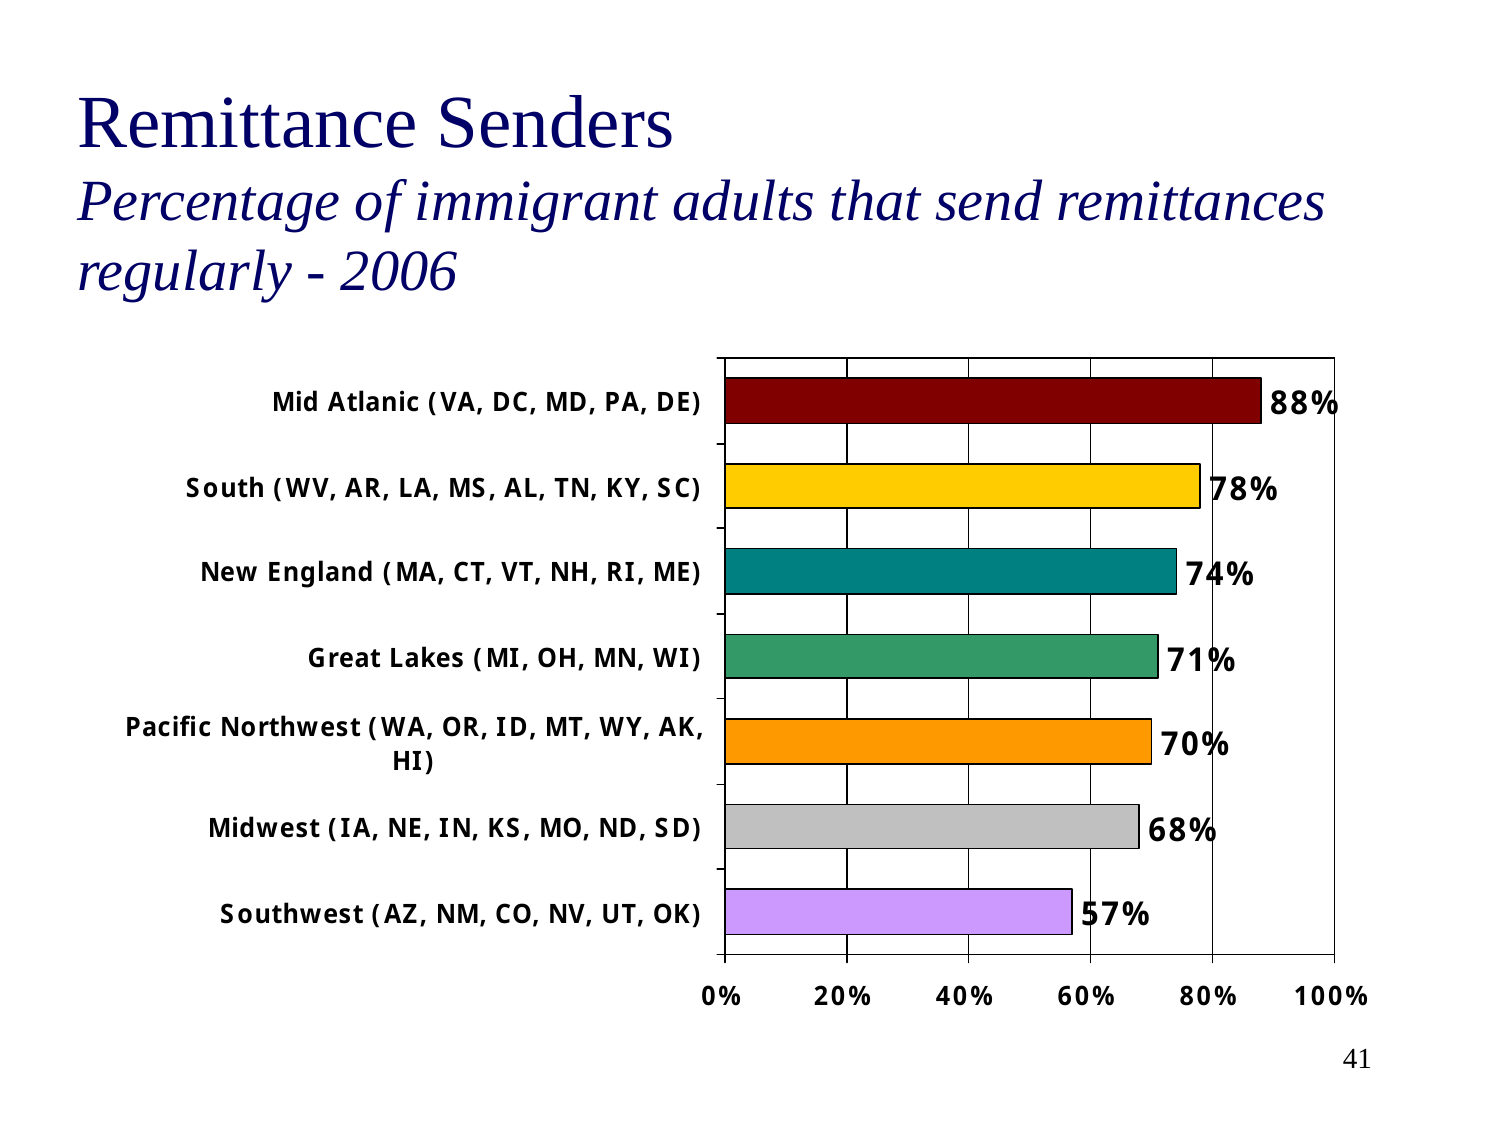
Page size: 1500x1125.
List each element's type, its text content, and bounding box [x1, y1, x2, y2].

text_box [112, 349, 1388, 1026]
slide_number 41 [1074, 1033, 1388, 1108]
title Remittance Senders Percentage of immigrant adults that send remittances regularly - 2006 [62, 74, 1438, 301]
